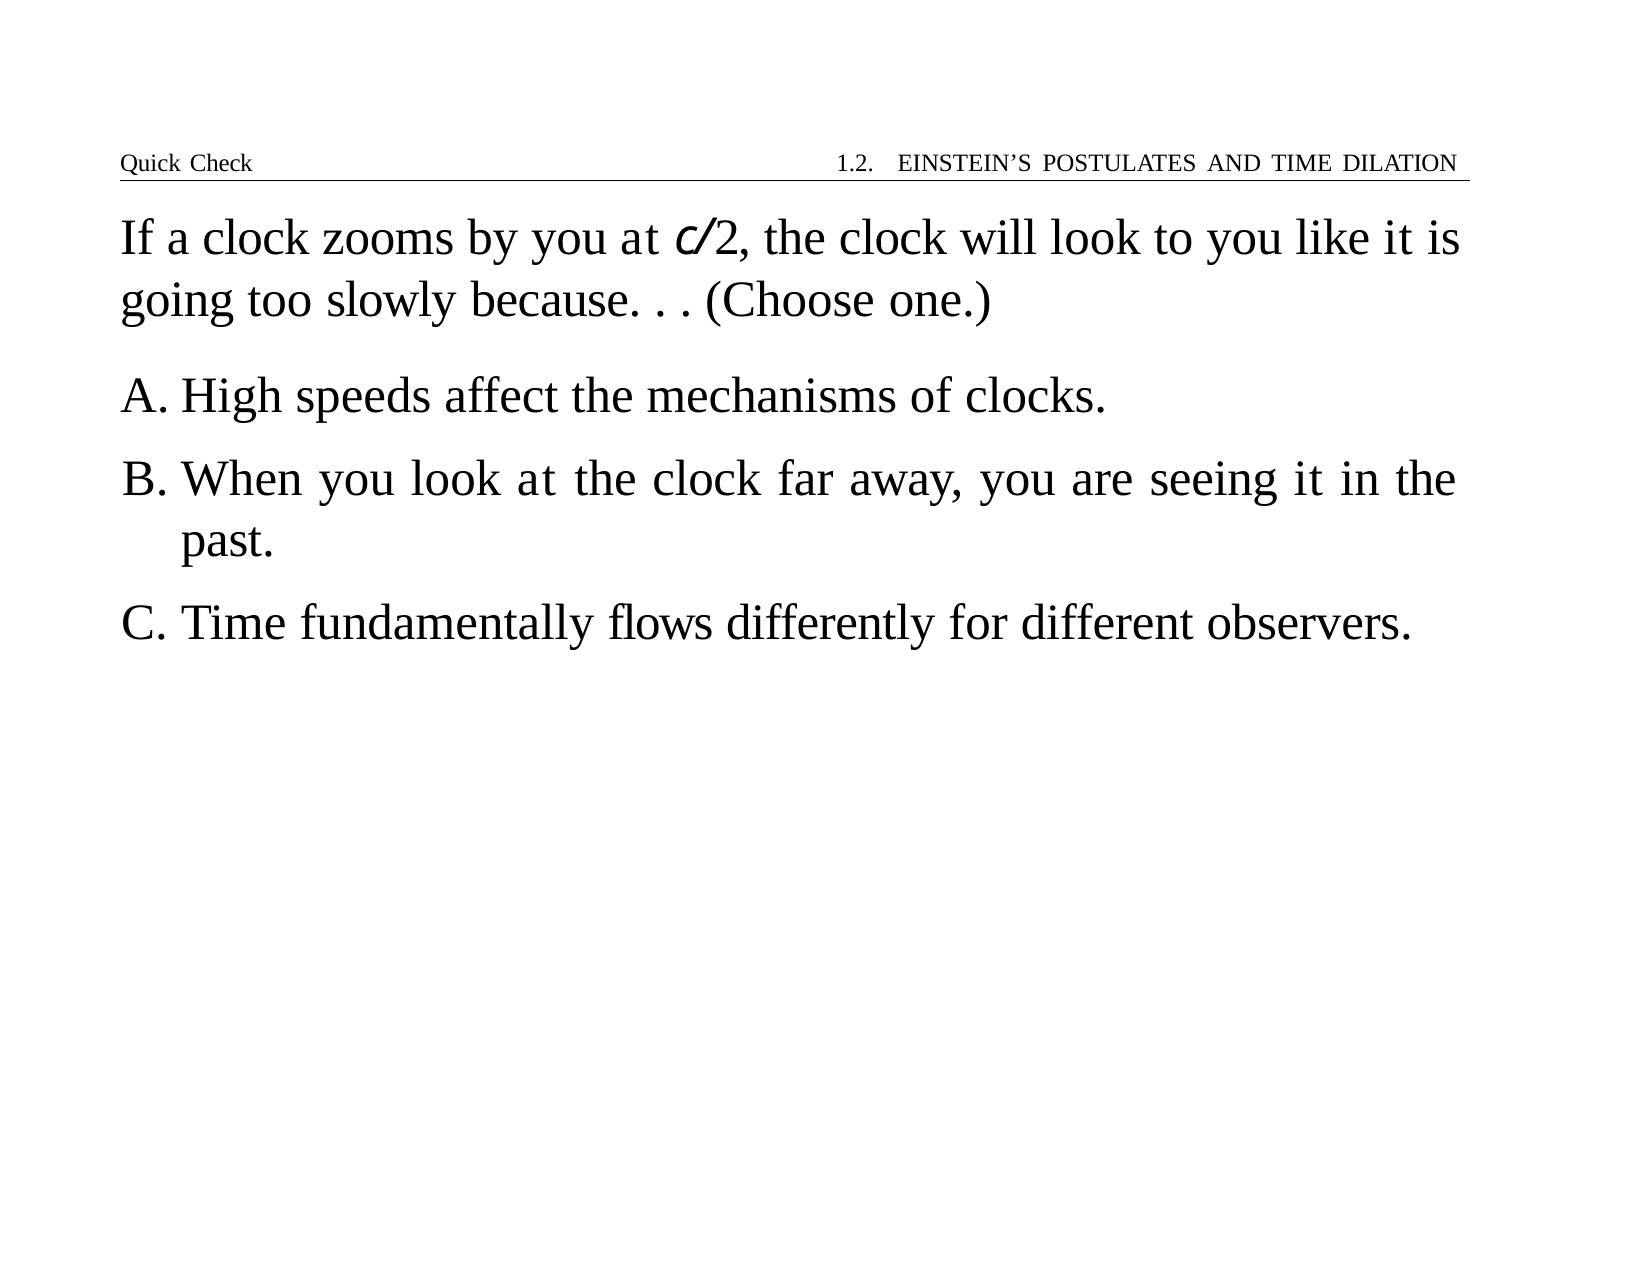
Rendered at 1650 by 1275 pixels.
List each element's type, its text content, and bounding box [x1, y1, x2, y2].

text_box Quick Check 1.2. EINSTEIN’S POSTULATES AND TIME DILATION [117, 144, 1473, 176]
title If a clock zooms by you at c/2, the clock will look to you like it is going too slowly because. . . (Choose one.) [117, 201, 1473, 337]
text_box High speeds affect the mechanisms of clocks. When you look at the clock far away, you are seeing it in the past. Time fundamentally flows differently for different observers. [117, 337, 1473, 650]
